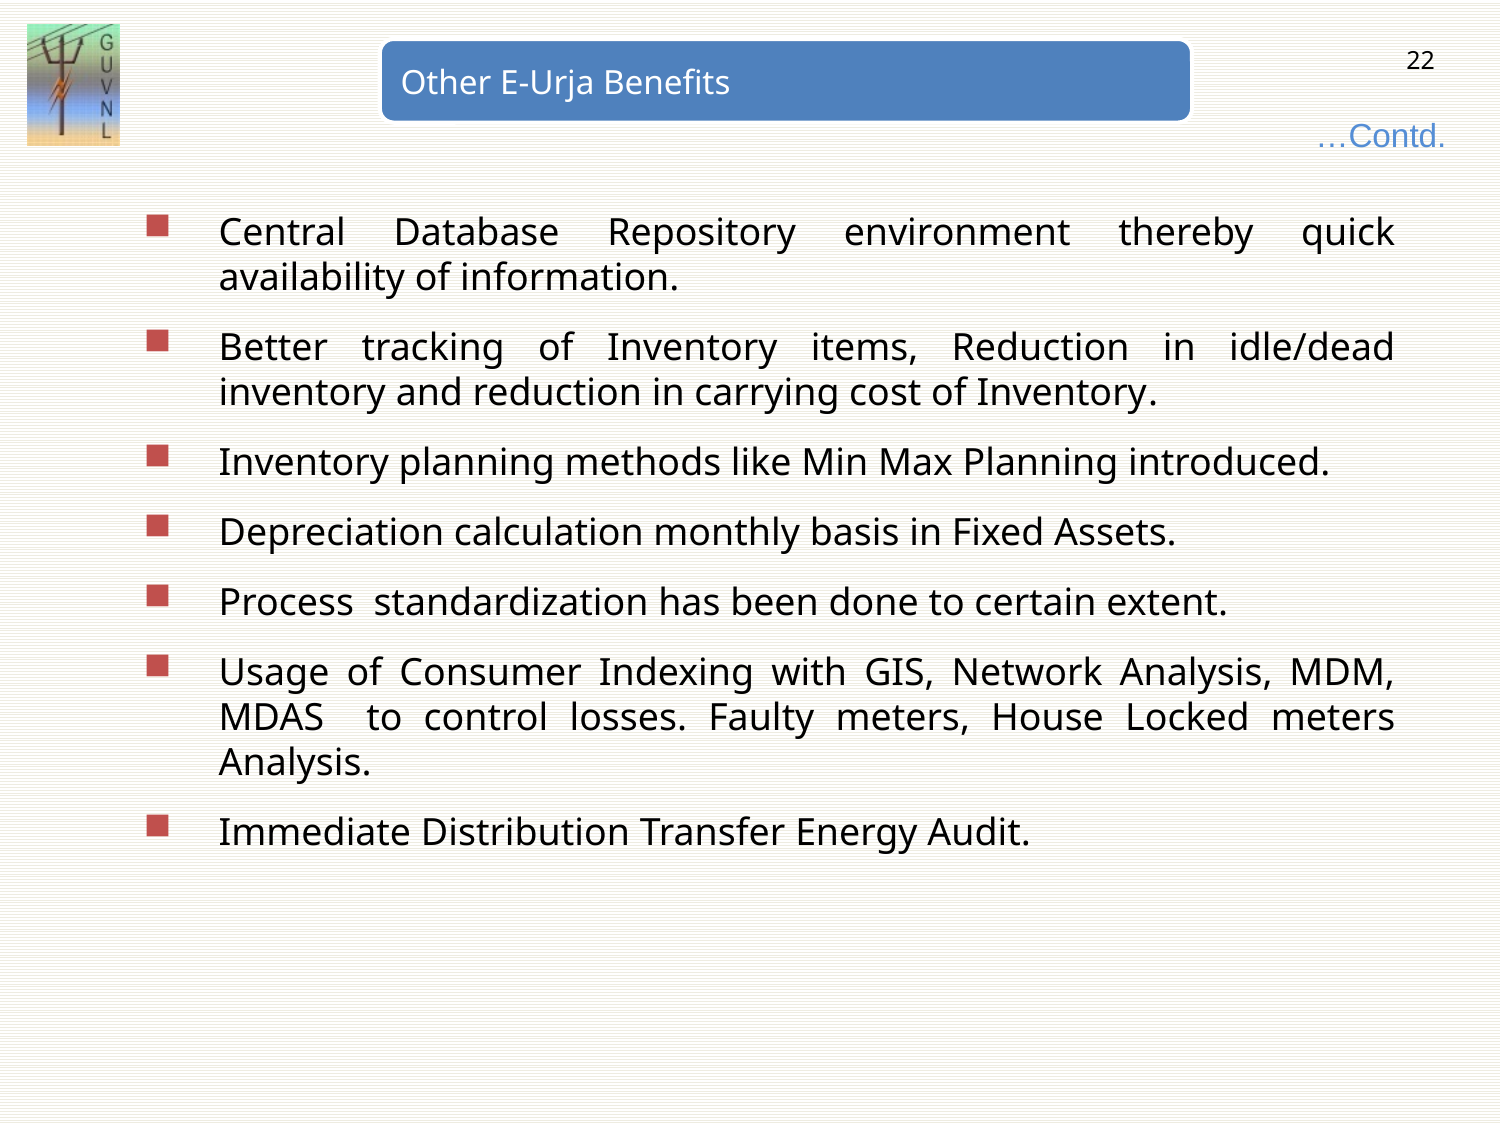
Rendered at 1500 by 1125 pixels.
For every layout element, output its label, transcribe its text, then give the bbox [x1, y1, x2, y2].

picture [26, 24, 120, 146]
text_box …Contd. [1300, 106, 1474, 161]
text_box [379, 38, 1193, 123]
slide_number 22 [1324, 37, 1451, 106]
list Central Database Repository environment thereby quick availability of information. Better tracking of Inventory items, Reduction in idle/dead inventory and reduction in carrying cost of Inventory. Inventory planning methods like Min Max Planning introduced. Depreciation calculation monthly basis in Fixed Assets. Process standardization has been done to certain extent. Usage of Consumer Indexing with GIS, Network Analysis, MDM, MDAS to control losses. Faulty meters, House Locked meters Analysis. Immediate Distribution Transfer Energy Audit. [98, 200, 1412, 1062]
